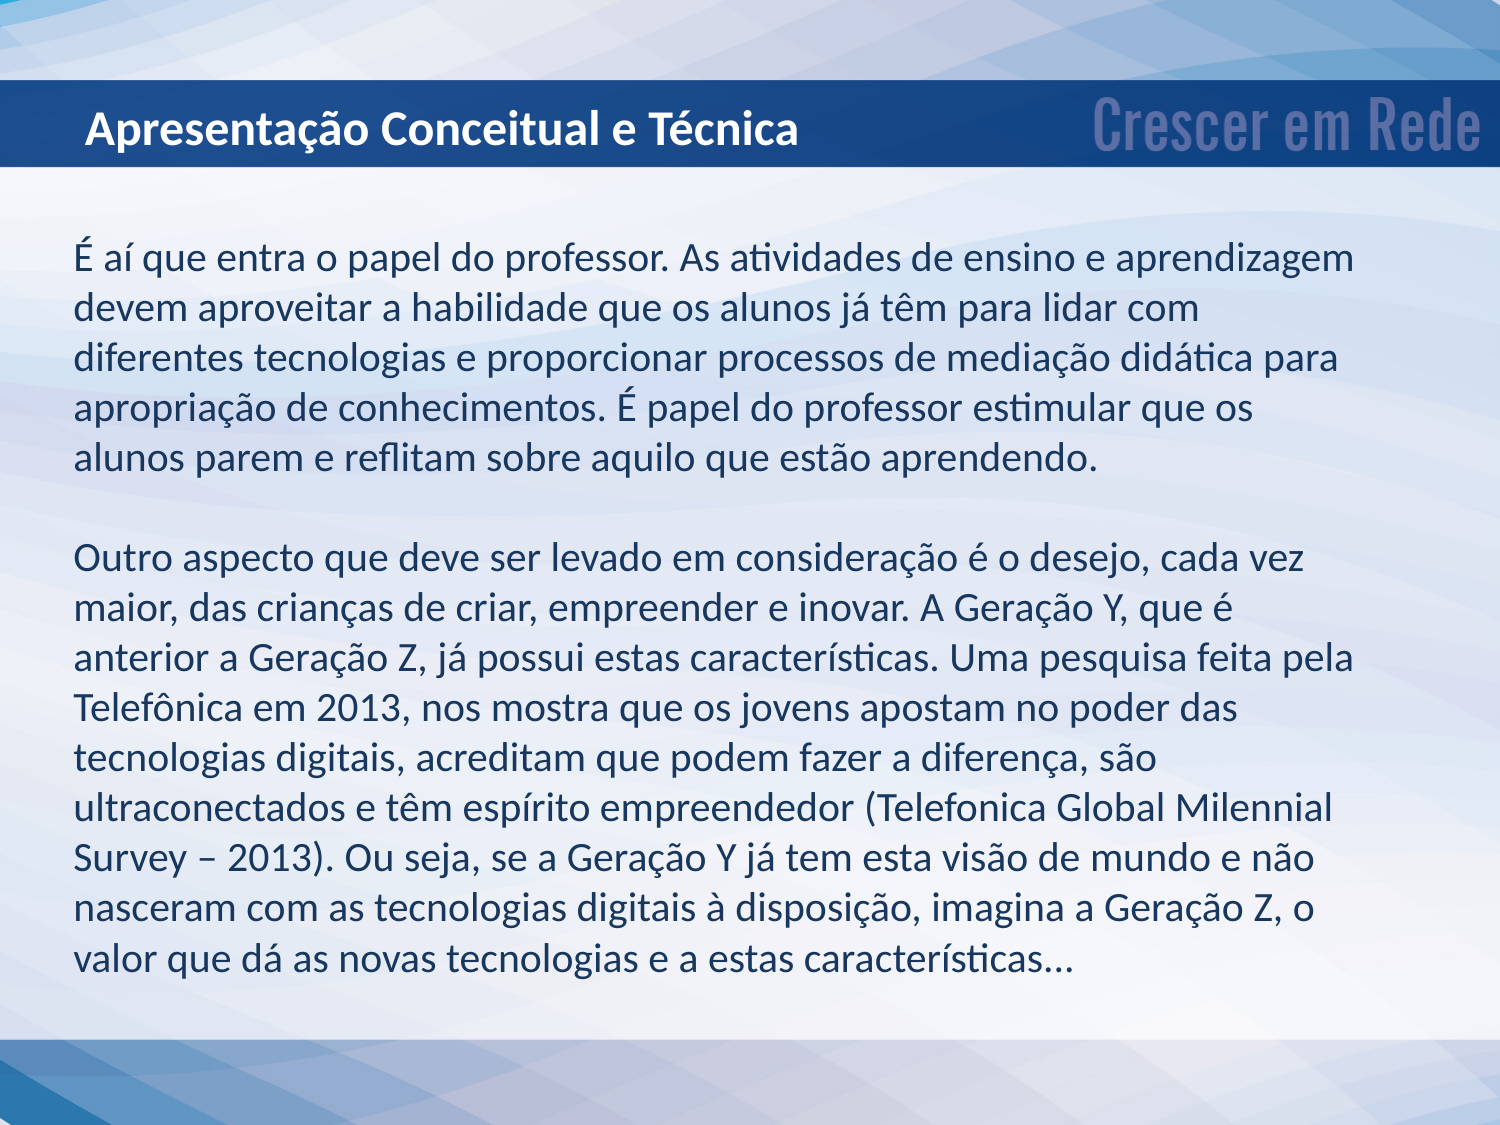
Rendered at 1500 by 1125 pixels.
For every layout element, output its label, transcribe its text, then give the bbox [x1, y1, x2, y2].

text_box É aí que entra o papel do professor. As atividades de ensino e aprendizagem devem aproveitar a habilidade que os alunos já têm para lidar com diferentes tecnologias e proporcionar processos de mediação didática para apropriação de conhecimentos. É papel do professor estimular que os alunos parem e reflitam sobre aquilo que estão aprendendo. Outro aspecto que deve ser levado em consideração é o desejo, cada vez maior, das crianças de criar, empreender e inovar. A Geração Y, que é anterior a Geração Z, já possui estas características. Uma pesquisa feita pela Telefônica em 2013, nos mostra que os jovens apostam no poder das tecnologias digitais, acreditam que podem fazer a diferença, são ultraconectados e têm espírito empreendedor (Telefonica Global Milennial Survey – 2013). Ou seja, se a Geração Y já tem esta visão de mundo e não nasceram com as tecnologias digitais à disposição, imagina a Geração Z, o valor que dá as novas tecnologias e a estas características... [58, 222, 1372, 1125]
picture [0, 0, 1500, 1125]
text_box Apresentação Conceitual e Técnica [70, 88, 1430, 163]
